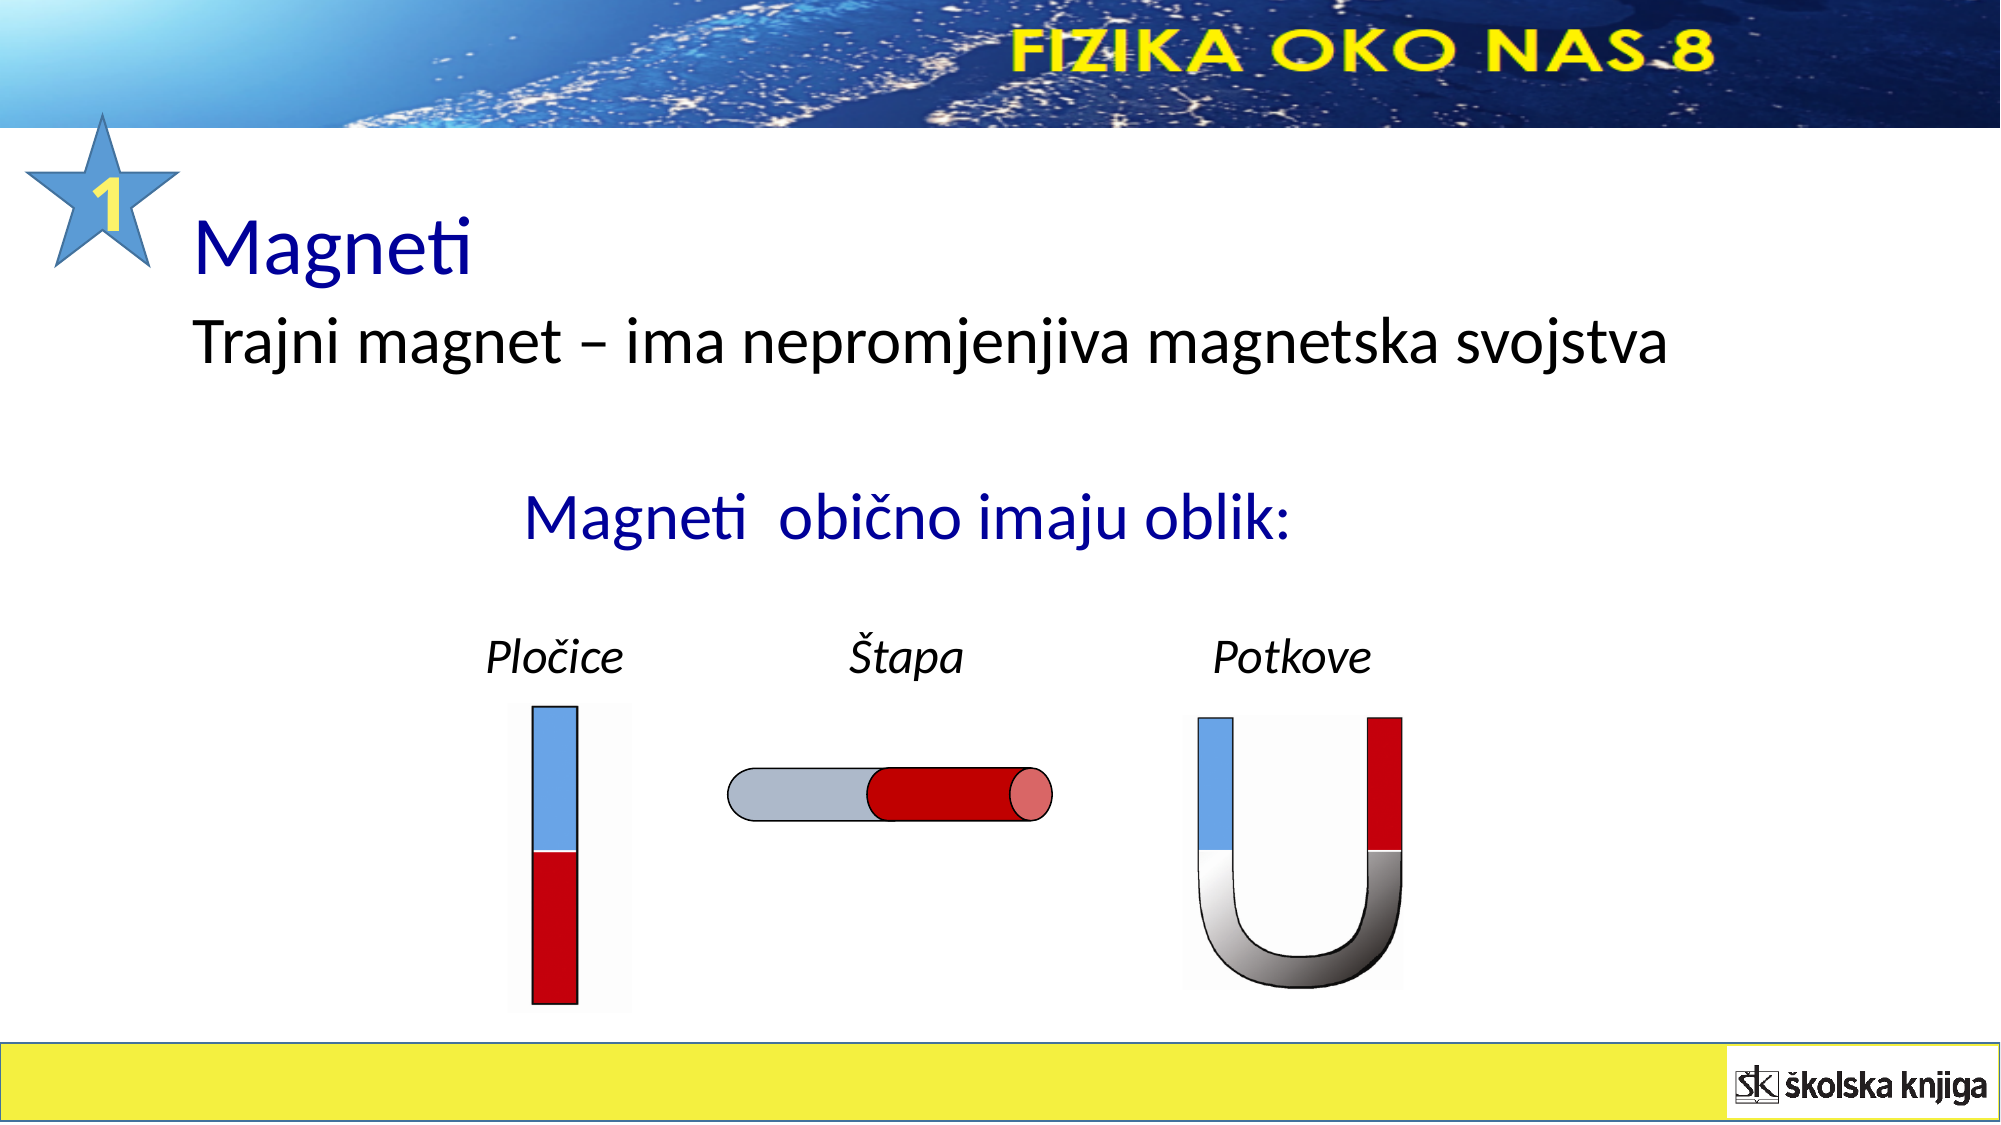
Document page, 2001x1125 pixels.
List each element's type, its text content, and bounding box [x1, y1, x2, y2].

text_box 1 [24, 111, 181, 269]
picture [1727, 1046, 1998, 1118]
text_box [470, 615, 1404, 1013]
title Magneti [177, 175, 1929, 266]
list Trajni magnet – ima nepromjenjiva magnetska svojstva Magneti obično imaju oblik: [177, 298, 1695, 593]
picture [0, 0, 2000, 128]
